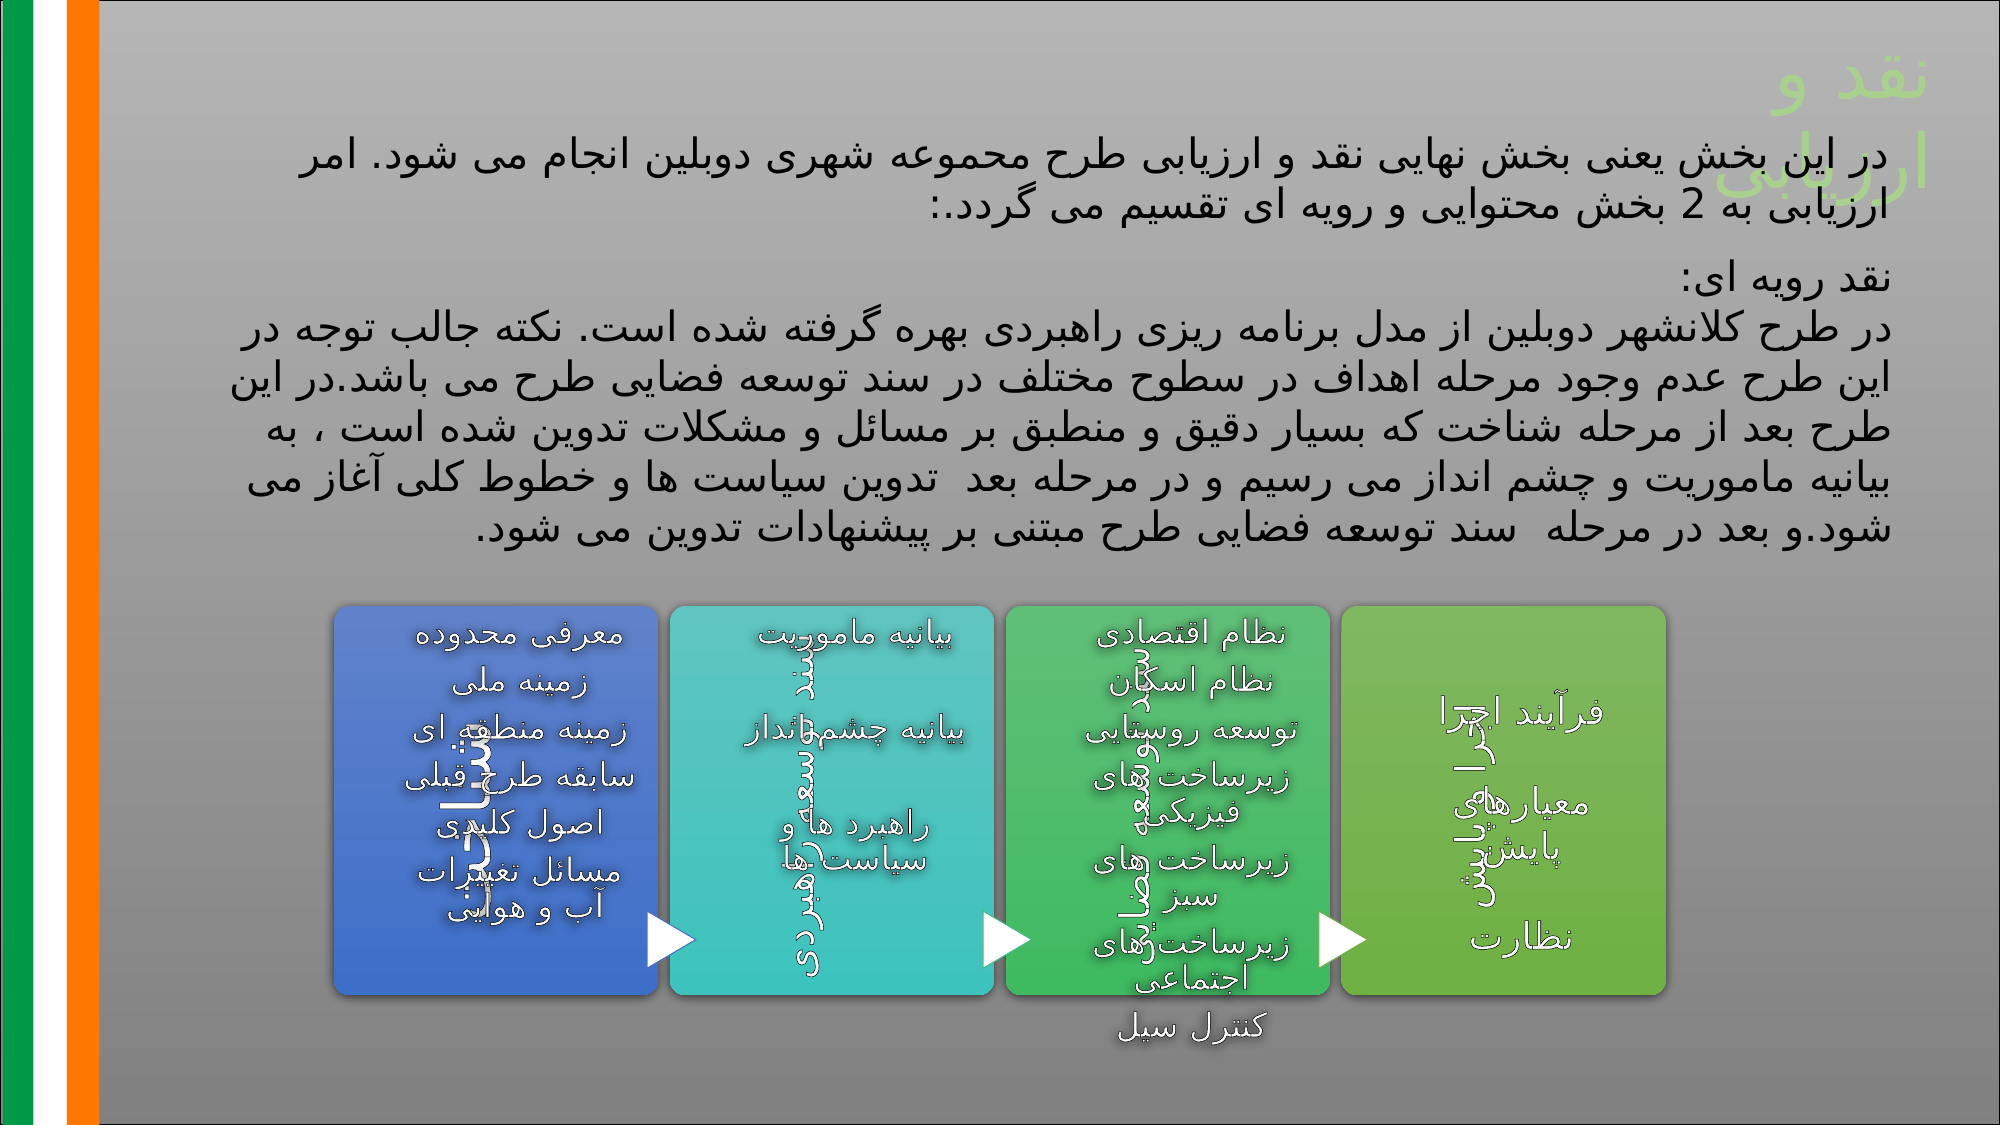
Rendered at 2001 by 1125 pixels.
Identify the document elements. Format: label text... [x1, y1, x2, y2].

text_box نقد و ارزیابی [1589, 16, 1948, 211]
text_box در این بخش یعنی بخش نهایی نقد و ارزیابی طرح محموعه شهری دوبلین انجام می شود. امر ارزیابی به 2 بخش محتوایی و رویه ای تقسیم می گردد.: [188, 119, 1905, 235]
text_box [100, 0, 2000, 1125]
picture [2, 0, 100, 1125]
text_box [333, 356, 1667, 1125]
text_box نقد رویه ای: در طرح کلانشهر دوبلین از مدل برنامه ریزی راهبردی بهره گرفته شده است. نکته جالب توجه در این طرح عدم وجود مرحله اهداف در سطوح مختلف در سند توسعه فضایی طرح می باشد.در این طرح بعد از مرحله شناخت که بسیار دقیق و منطبق بر مسائل و مشکلات تدوین شده است ، به بیانیه ماموریت و چشم انداز می رسیم و در مرحله بعد تدوین سیاست ها و خطوط کلی آغاز می شود.و بعد در مرحله سند توسعه فضایی طرح مبتنی بر پیشنهادات تدوین می شود. [191, 242, 1908, 558]
